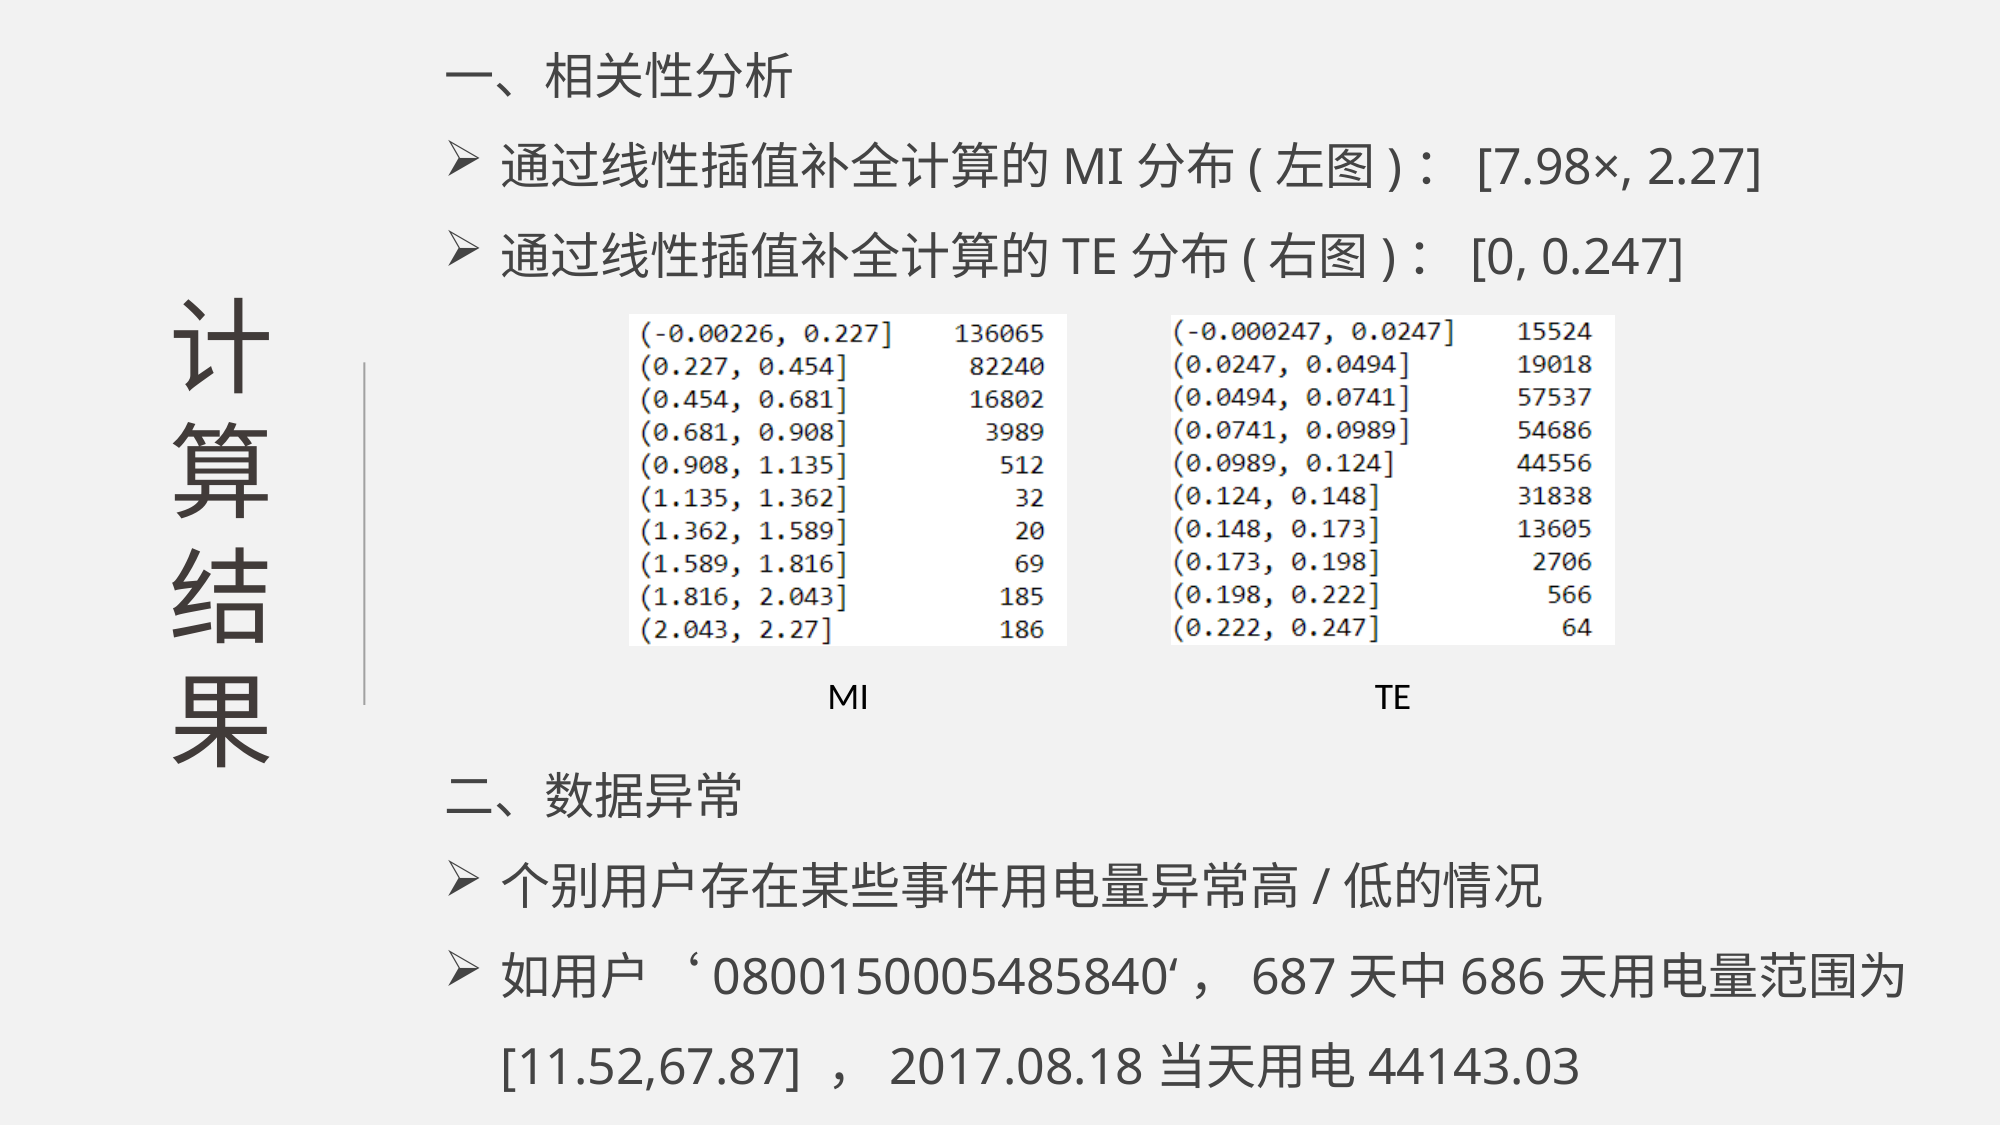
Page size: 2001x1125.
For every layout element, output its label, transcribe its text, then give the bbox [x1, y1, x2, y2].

text_box TE [1277, 664, 1509, 725]
text_box MI [732, 664, 964, 725]
text_box 计算结果 [144, 273, 299, 789]
picture [1171, 315, 1615, 645]
picture [629, 314, 1067, 646]
